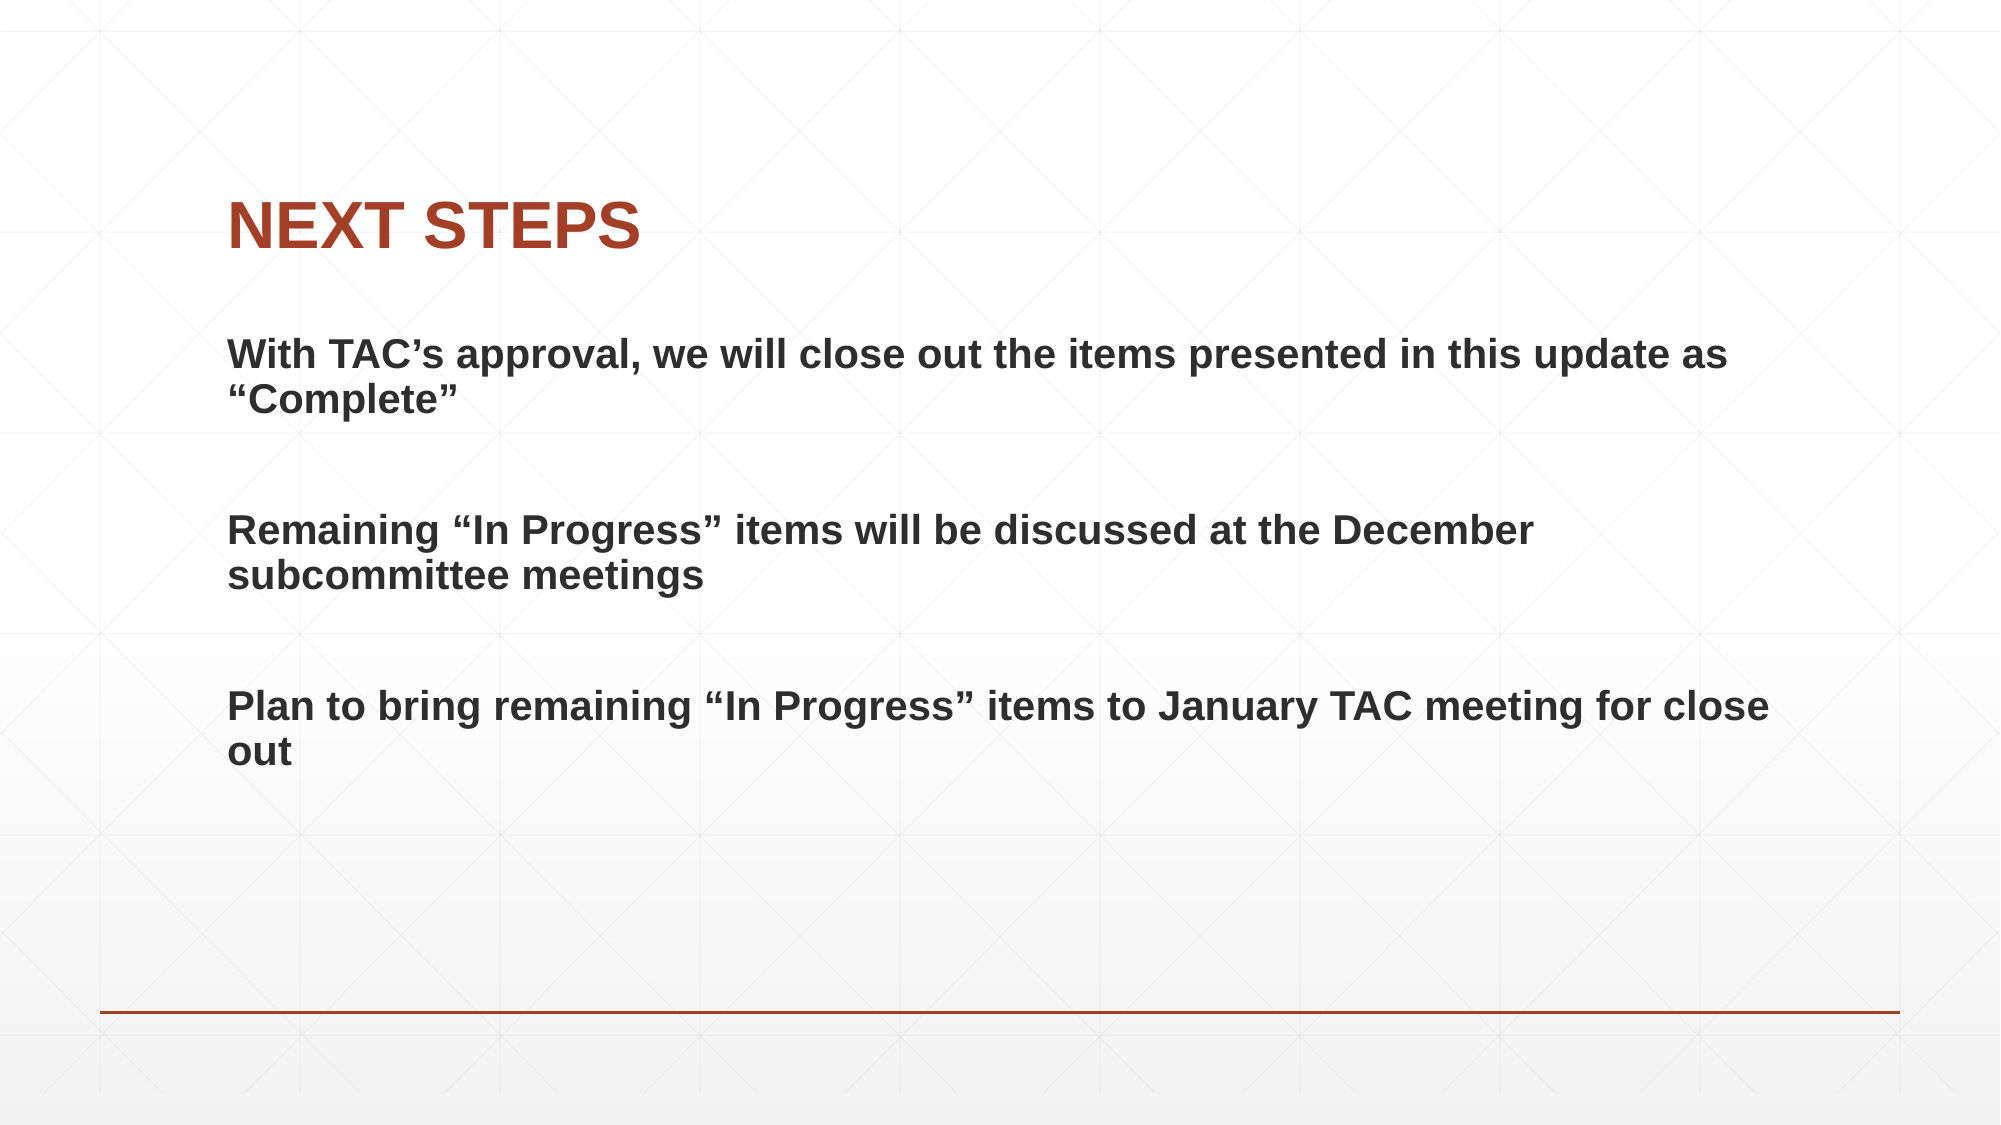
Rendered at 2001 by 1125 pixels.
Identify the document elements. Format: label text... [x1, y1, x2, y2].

text_box With TAC’s approval, we will close out the items presented in this update as “Complete” Remaining “In Progress” items will be discussed at the December subcommittee meetings Plan to bring remaining “In Progress” items to January TAC meeting for close out [212, 324, 1788, 809]
title NEXT STEPS [212, 82, 1788, 271]
